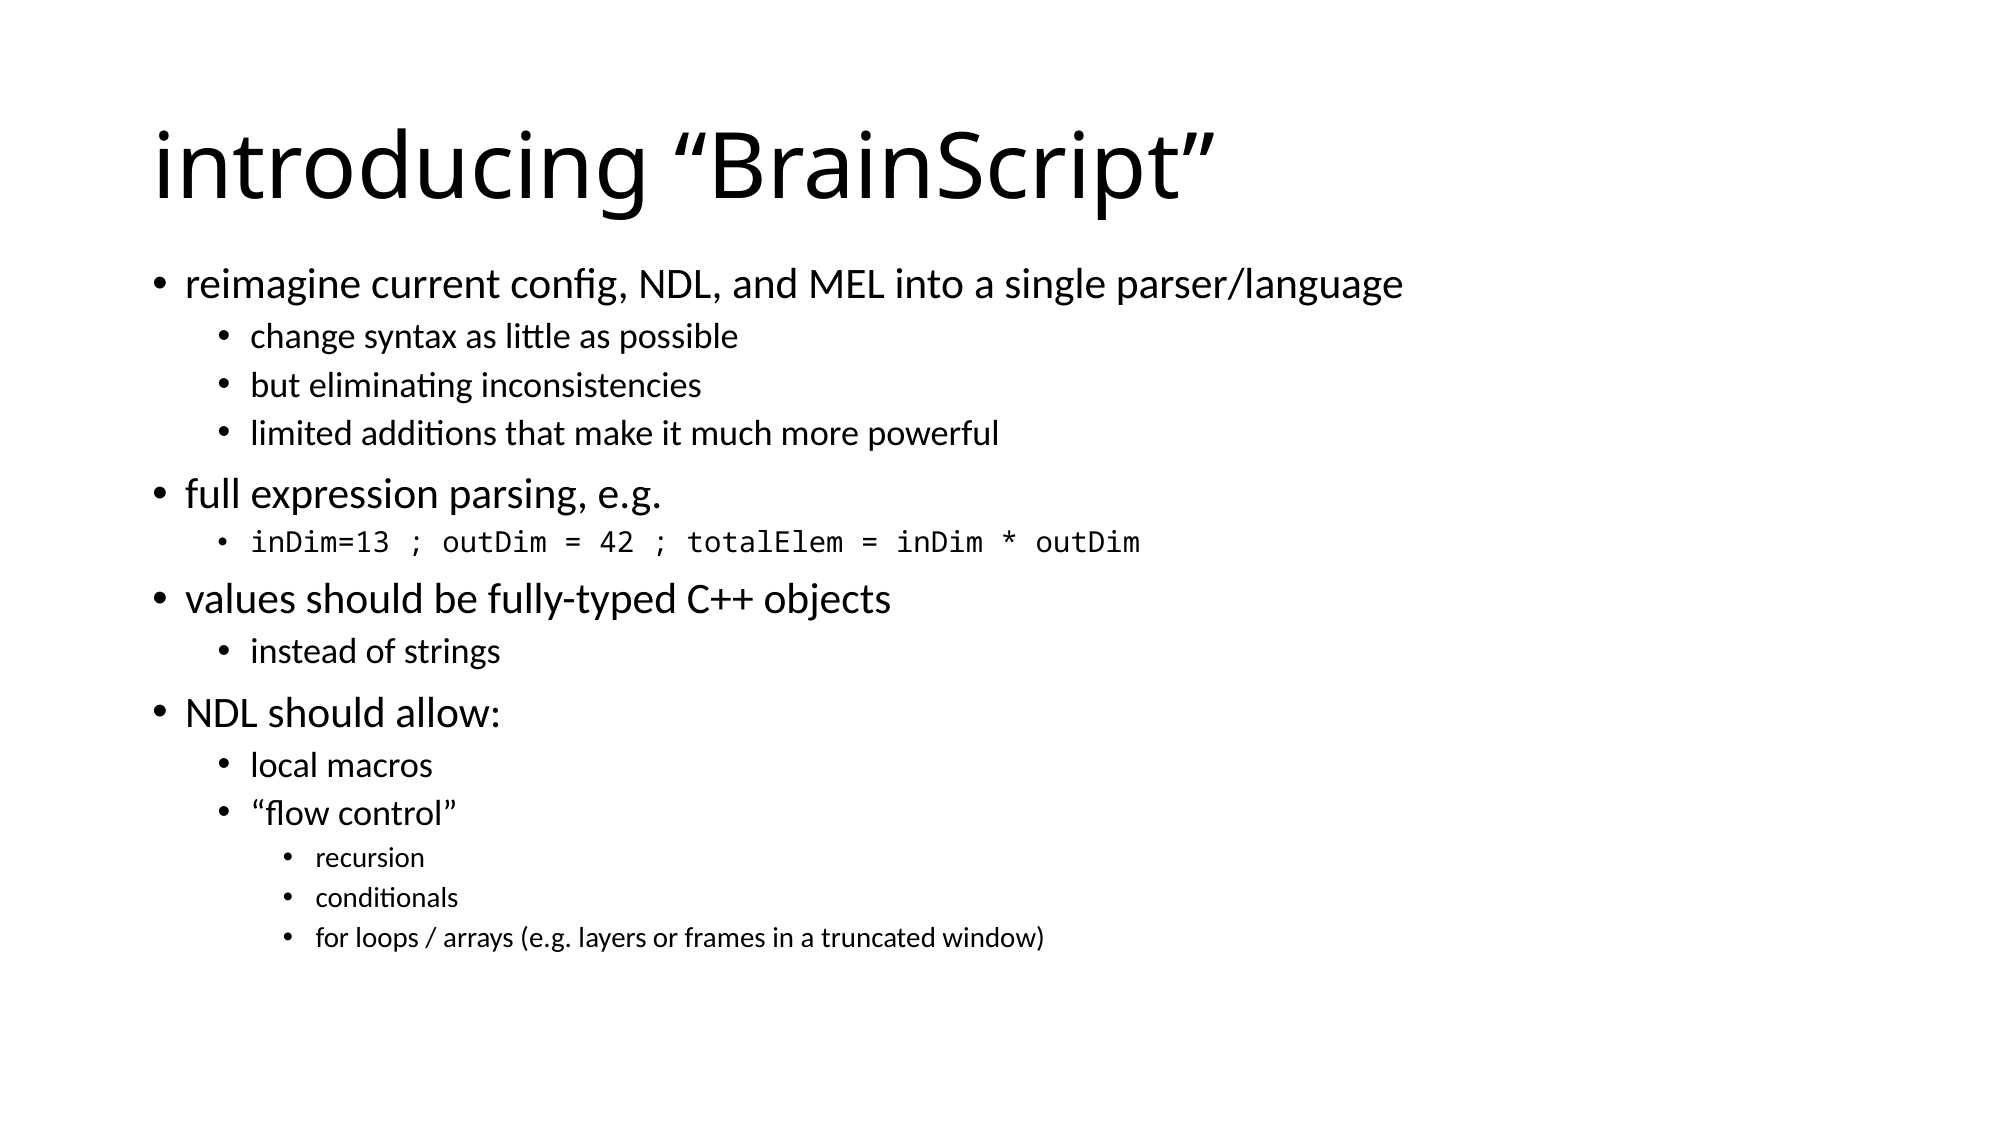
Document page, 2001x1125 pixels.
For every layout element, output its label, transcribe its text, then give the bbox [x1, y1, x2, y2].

title introducing “BrainScript” [137, 59, 1863, 253]
list reimagine current config, NDL, and MEL into a single parser/language change syntax as little as possible but eliminating inconsistencies limited additions that make it much more powerful full expression parsing, e.g. inDim=13 ; outDim = 42 ; totalElem = inDim * outDim values should be fully-typed C++ objects instead of strings NDL should allow: local macros “flow control” recursion conditionals for loops / arrays (e.g. layers or frames in a truncated window) [137, 253, 1863, 968]
